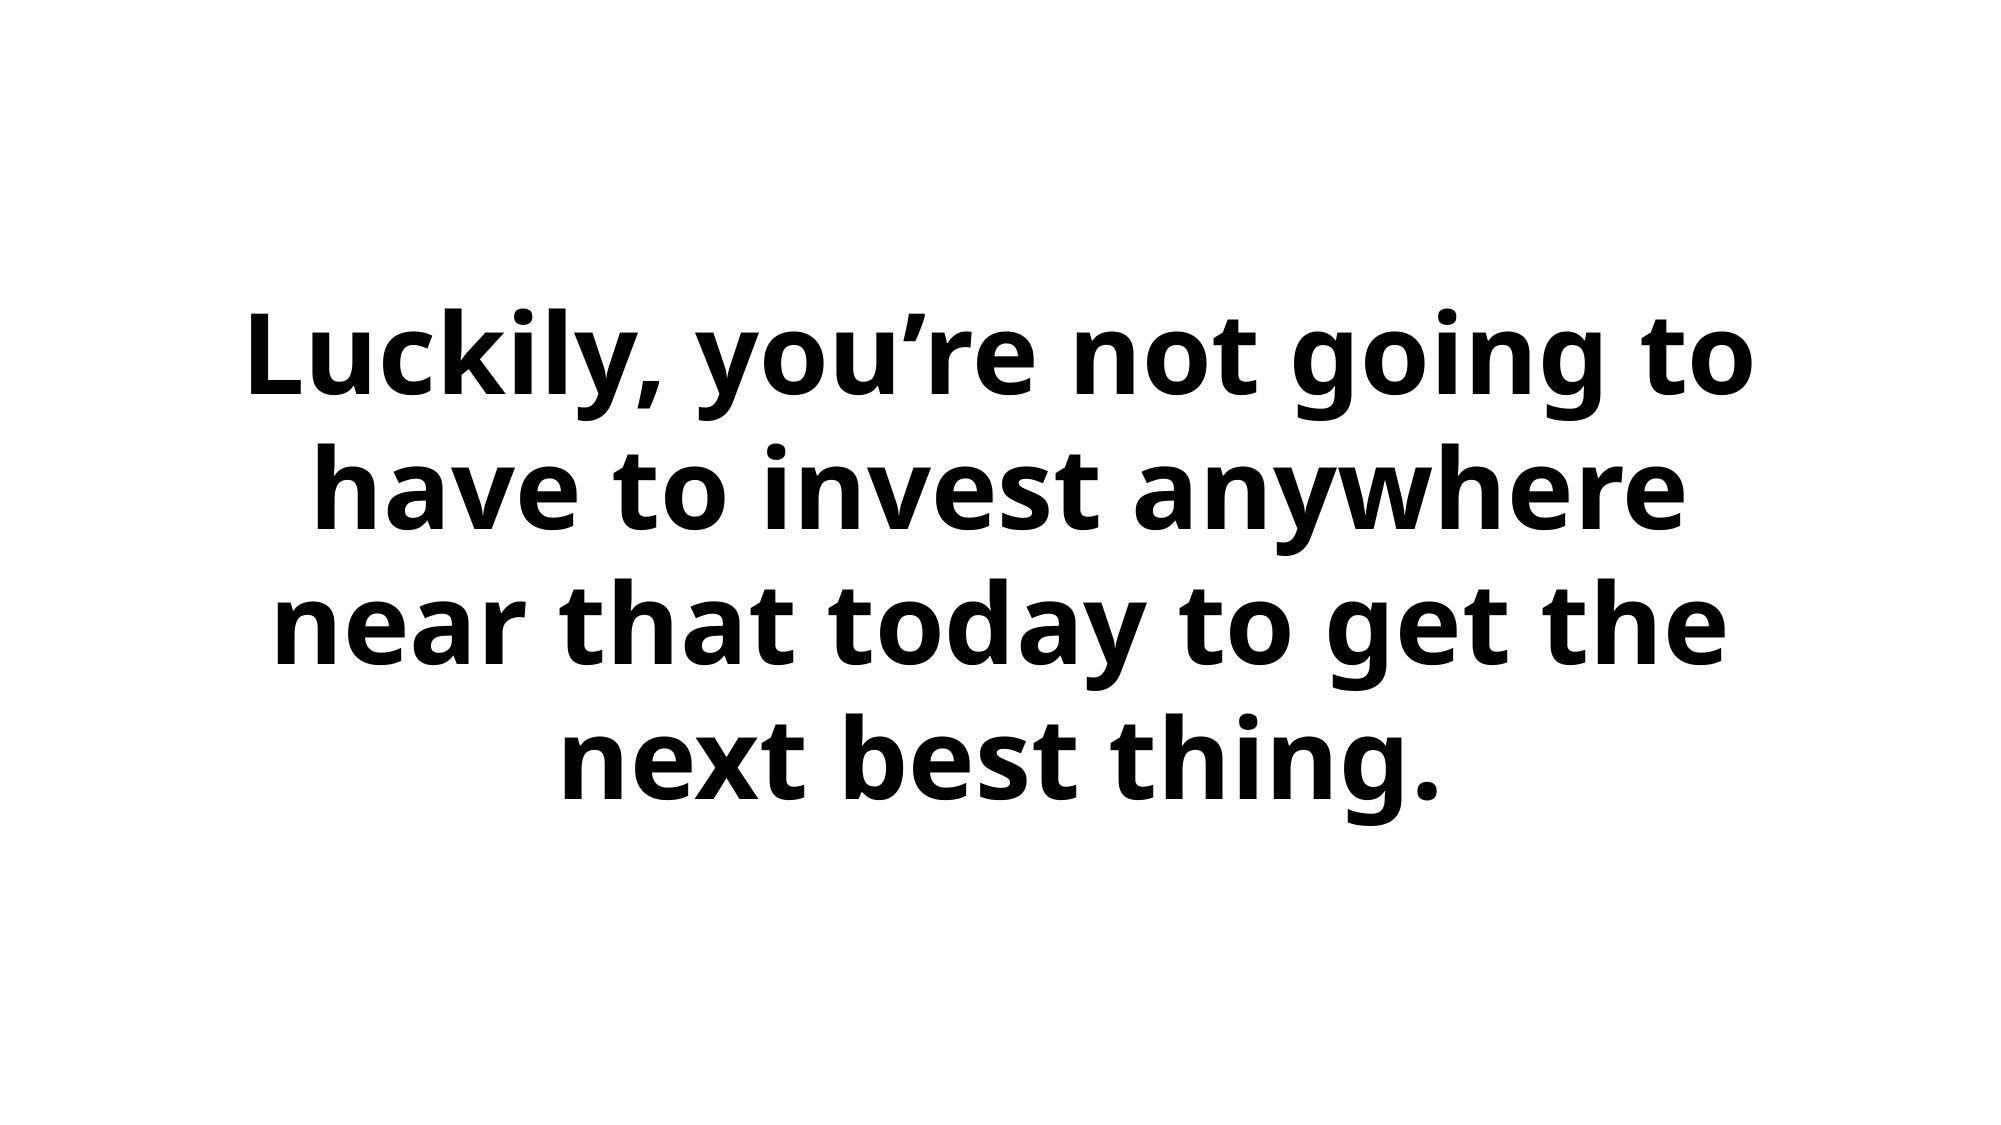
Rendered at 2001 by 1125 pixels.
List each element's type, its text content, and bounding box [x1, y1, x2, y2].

text_box Luckily, you’re not going to have to invest anywhere near that today to get the next best thing. [200, 274, 1800, 830]
